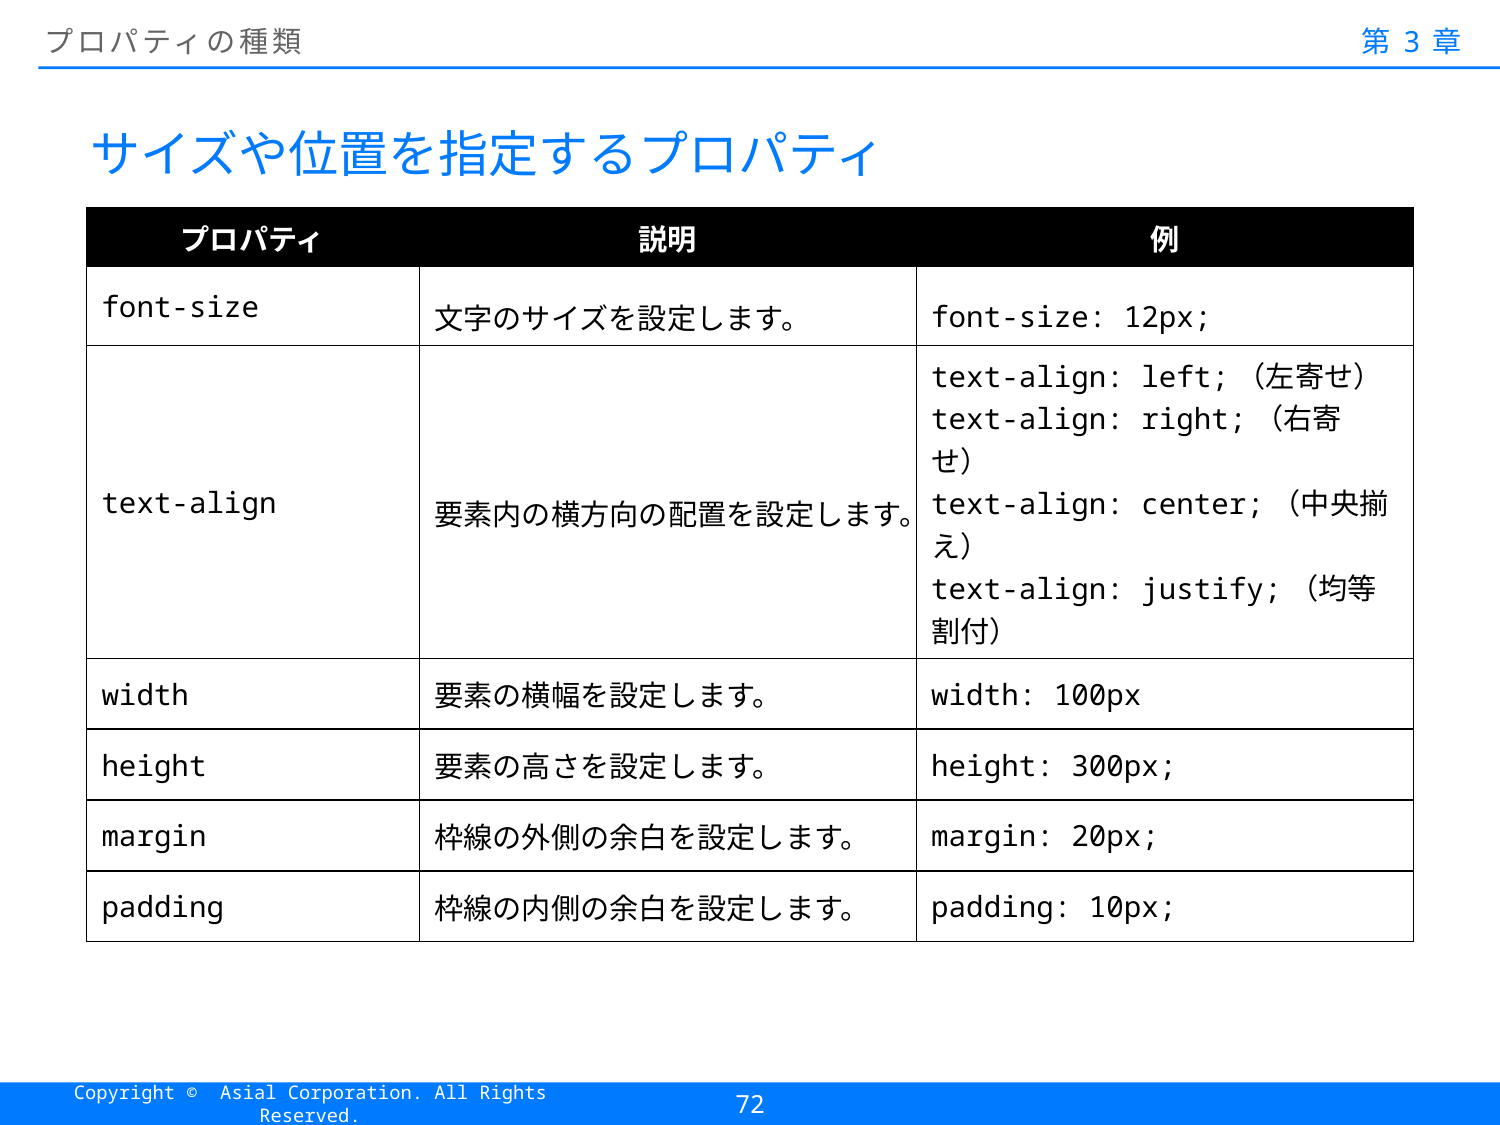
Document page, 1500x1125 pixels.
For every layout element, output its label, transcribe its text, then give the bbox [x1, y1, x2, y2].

table_cell 枠線の内側の余白を設定します。 [420, 872, 916, 941]
table_cell margin: 20px; [917, 801, 1413, 870]
table_cell margin [87, 801, 419, 870]
table_cell 枠線の外側の余白を設定します。 [420, 801, 916, 870]
list 第3章 [702, 7, 1477, 72]
table_header プロパティ [87, 209, 419, 266]
table_cell height: 300px; [917, 730, 1413, 799]
table_cell font-size: 12px; [917, 267, 1413, 345]
table_cell text-align [87, 346, 419, 658]
list サイズや位置を指定するプロパティ [75, 84, 1425, 988]
table_cell height [87, 730, 419, 799]
slide_number 72 [581, 1075, 919, 1125]
table_cell 文字のサイズを設定します。 [420, 267, 916, 345]
table_cell 要素の高さを設定します。 [420, 730, 916, 799]
table_cell font-size [87, 267, 419, 345]
title プロパティの種類 [29, 7, 702, 72]
table_cell text-align: left;（左寄せ） text-align: right;（右寄せ） text-align: center;（中央揃え） text-align: justify;（均等割付） [917, 346, 1413, 658]
table_cell 要素の横幅を設定します。 [420, 659, 916, 728]
table_cell 要素内の横方向の配置を設定します。 [420, 346, 916, 658]
table_header 説明 [419, 209, 916, 266]
table_cell padding: 10px; [917, 872, 1413, 941]
table_cell width: 100px [917, 659, 1413, 728]
table_cell width [87, 659, 419, 728]
table_cell padding [87, 872, 419, 941]
table_header 例 [916, 209, 1413, 266]
